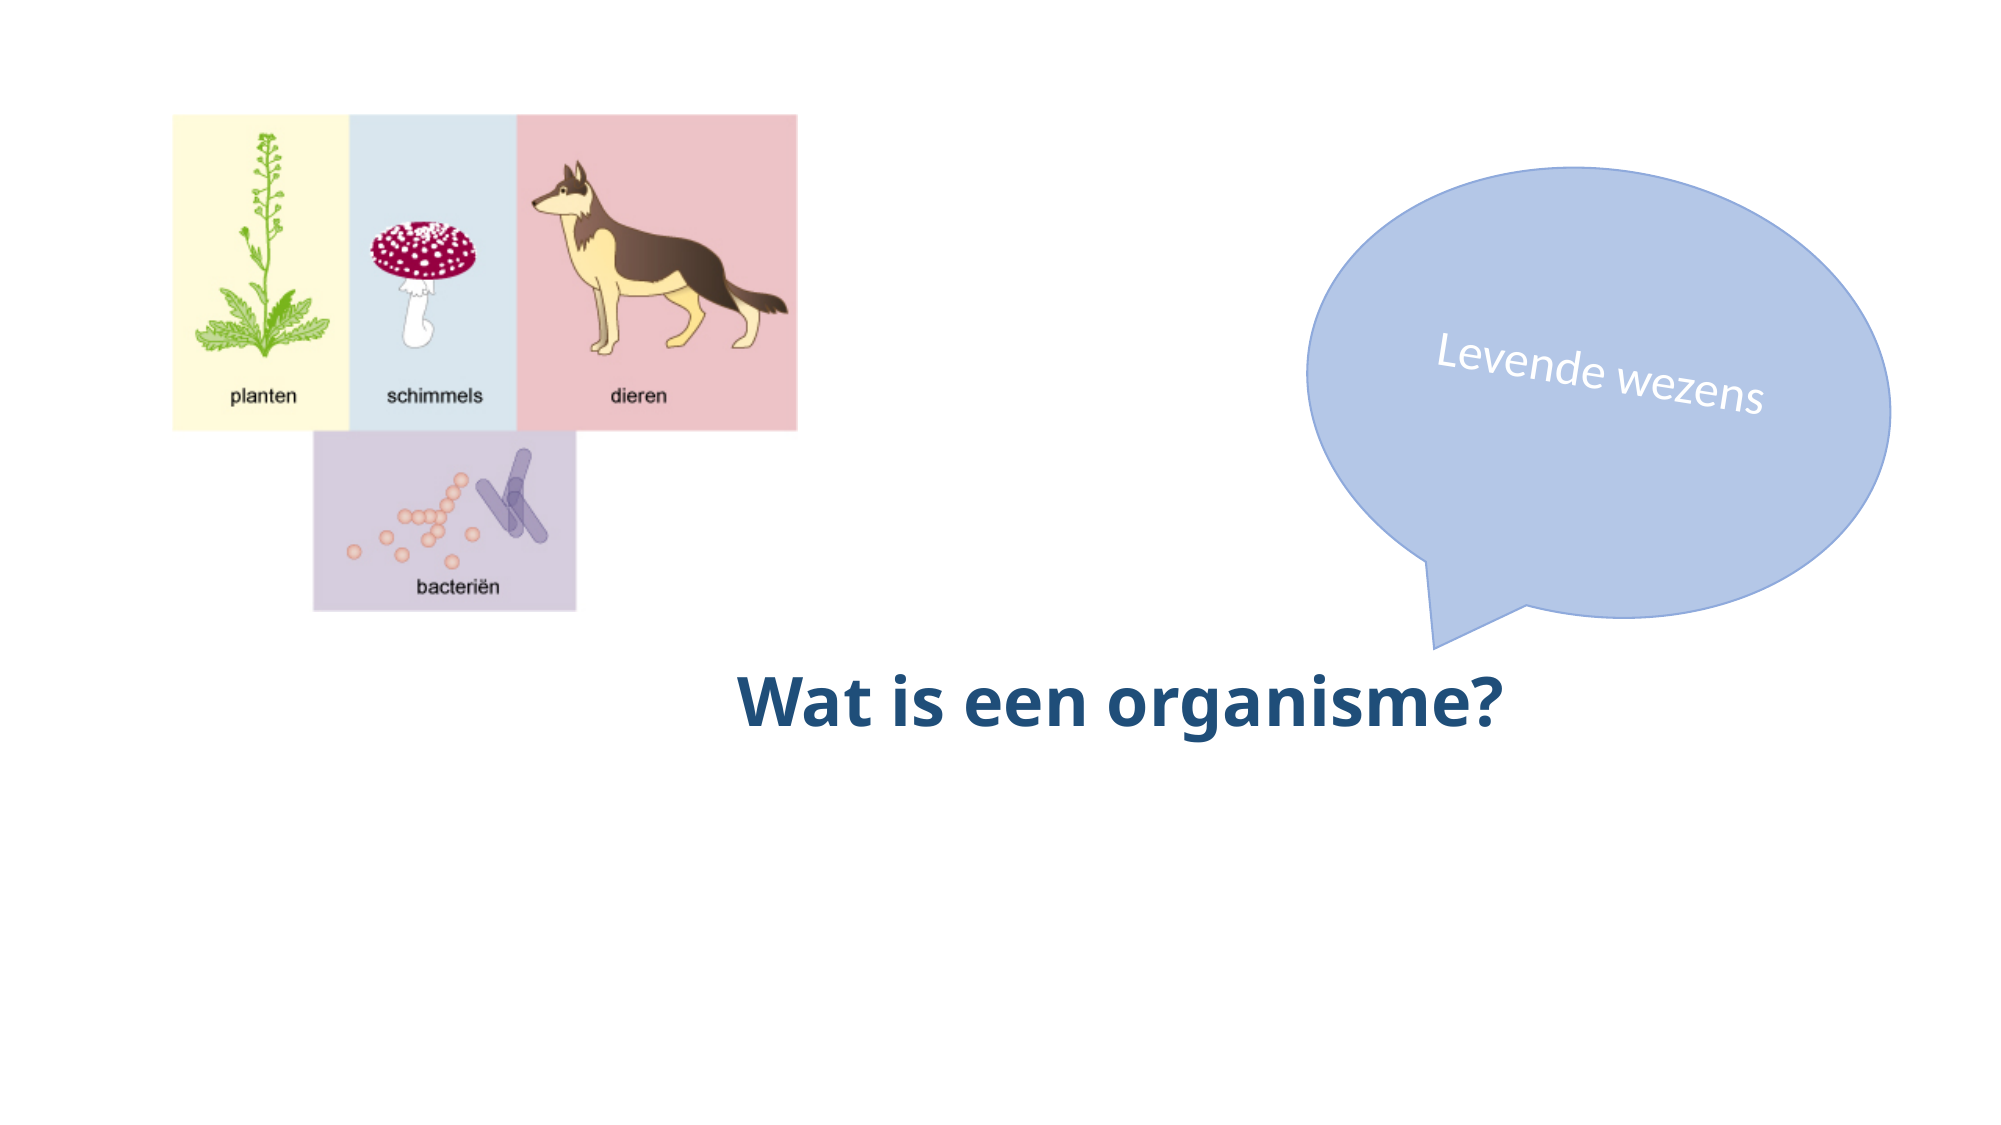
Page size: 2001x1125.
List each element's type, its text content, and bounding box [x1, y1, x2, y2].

title Wat is een organisme? [580, 0, 1828, 903]
text_box Levende wezens [1306, 166, 1892, 651]
picture [172, 114, 798, 612]
